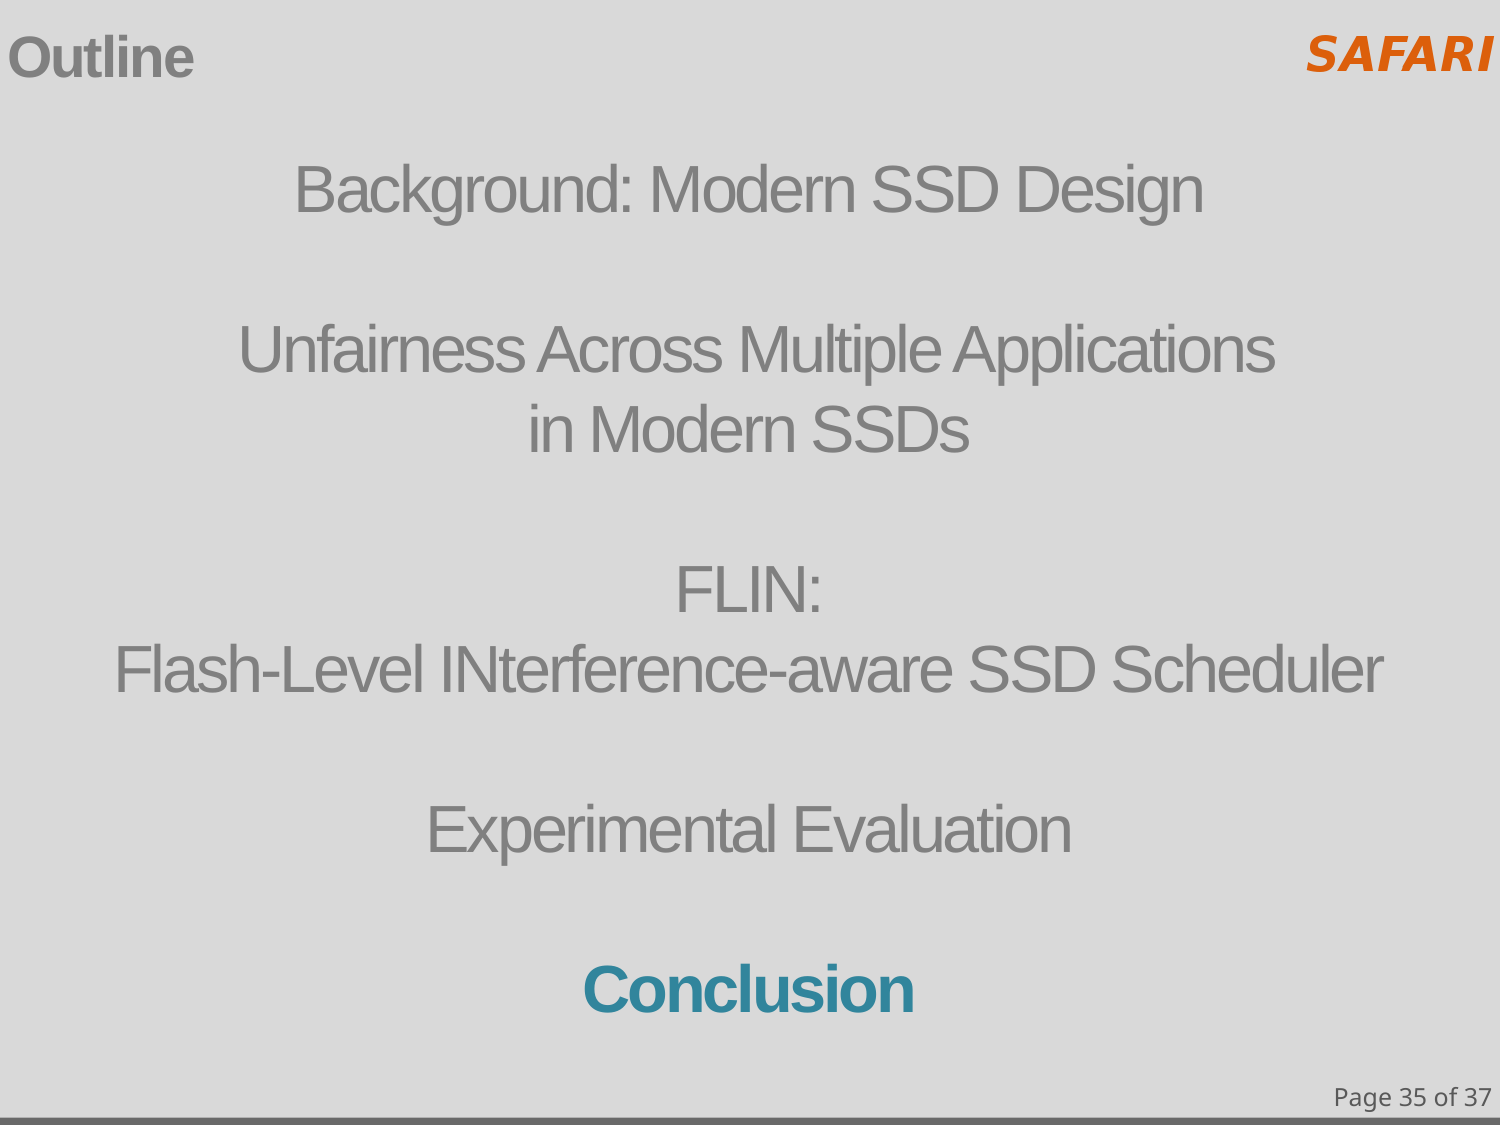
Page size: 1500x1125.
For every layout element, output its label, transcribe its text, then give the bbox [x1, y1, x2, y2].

picture [1305, 26, 1500, 83]
slide_number Page 35 of 37 [1275, 1079, 1500, 1118]
title Background: Modern SSD Design Unfairness Across Multiple Applications in Modern SSDs FLIN: Flash-Level INterference-aware SSD Scheduler Experimental Evaluation Conclusion [0, 151, 1500, 1027]
text_box Outline [0, 22, 1300, 93]
